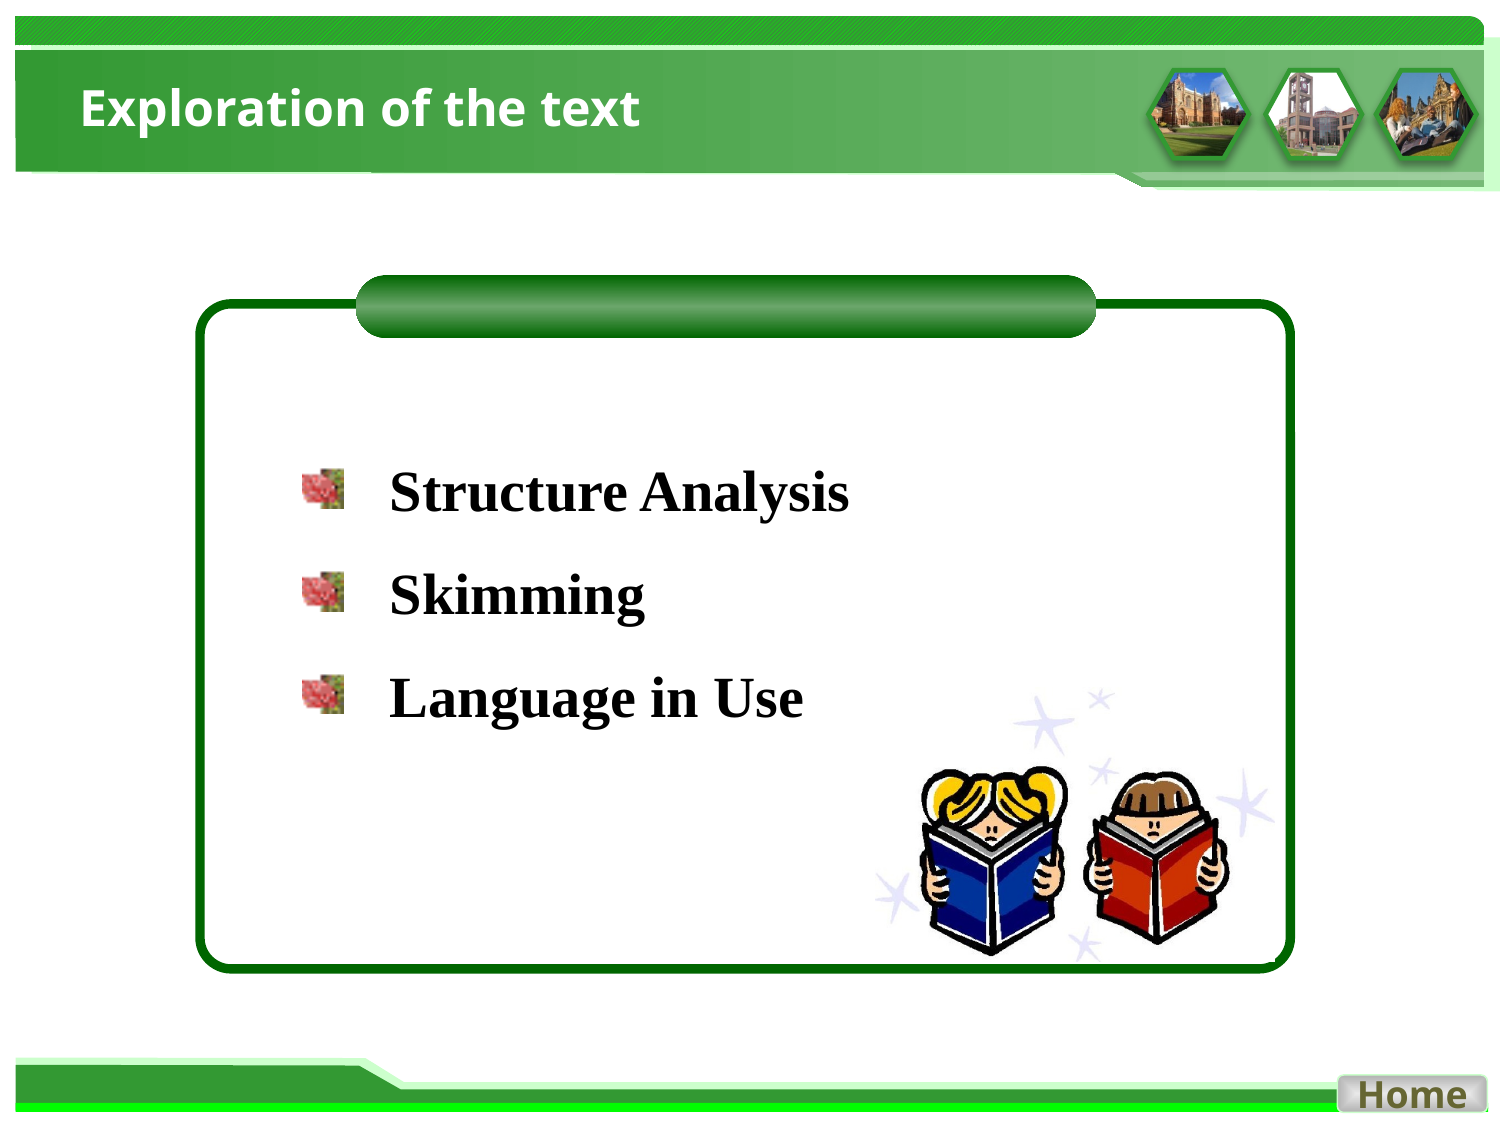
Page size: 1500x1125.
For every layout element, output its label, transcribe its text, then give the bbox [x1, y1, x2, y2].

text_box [199, 274, 1291, 969]
picture [874, 687, 1275, 962]
picture [1269, 73, 1358, 155]
picture [1380, 73, 1473, 155]
text_box Exploration of the text [64, 62, 1088, 150]
text_box Home [1337, 1074, 1488, 1113]
picture [1152, 73, 1245, 155]
